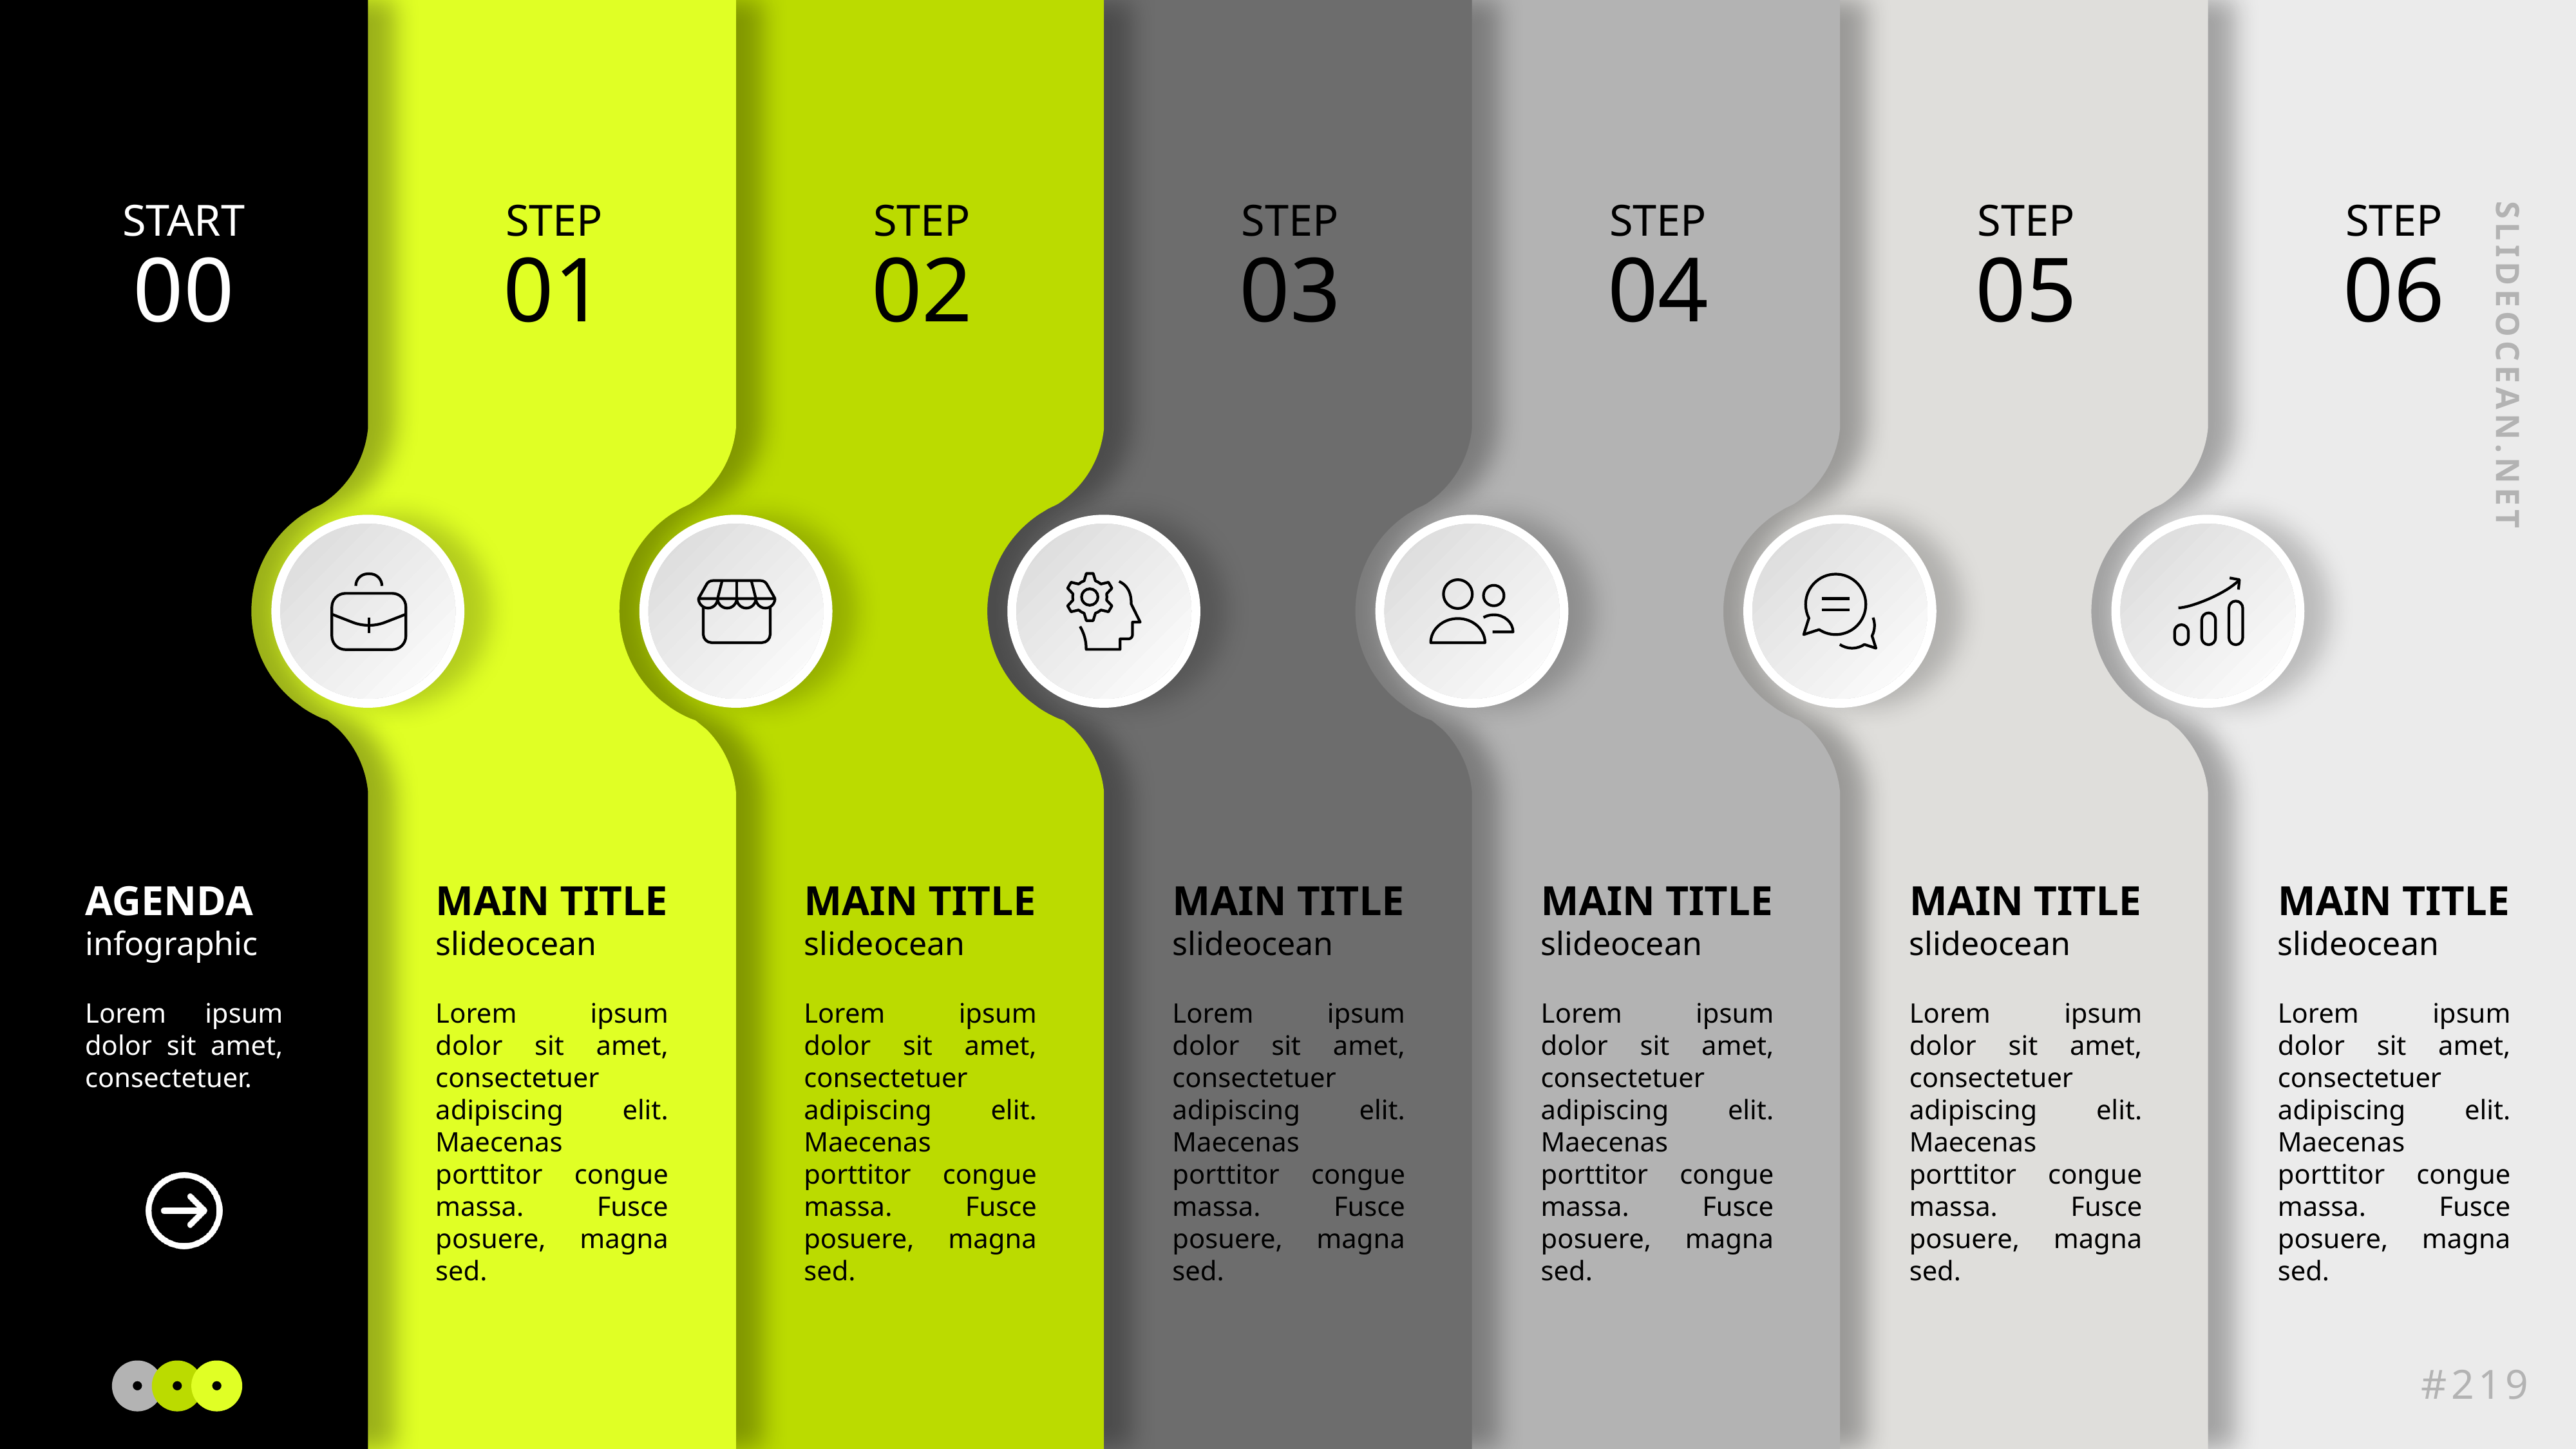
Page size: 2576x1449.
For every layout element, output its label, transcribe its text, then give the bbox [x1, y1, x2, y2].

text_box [1162, 869, 1416, 1262]
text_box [1204, 187, 1376, 345]
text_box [75, 869, 293, 1099]
text_box [1123, 0, 1473, 1449]
text_box [1489, 0, 1841, 1449]
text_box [111, 1359, 243, 1412]
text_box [270, 514, 465, 708]
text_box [1007, 514, 1201, 708]
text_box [426, 869, 679, 1262]
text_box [639, 514, 833, 708]
picture [135, 1162, 233, 1260]
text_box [2111, 514, 2305, 708]
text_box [1940, 187, 2112, 345]
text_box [39, 187, 329, 345]
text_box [1531, 869, 1784, 1262]
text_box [1743, 514, 1937, 708]
text_box [2225, 0, 2576, 1449]
text_box [0, 0, 369, 1449]
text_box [2268, 869, 2521, 1262]
text_box [1857, 0, 2210, 1449]
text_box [837, 187, 1008, 345]
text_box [1899, 869, 2152, 1262]
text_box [2308, 187, 2480, 345]
text_box [753, 0, 1105, 1449]
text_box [1375, 514, 1569, 708]
text_box #219 [2385, 1359, 2529, 1408]
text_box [794, 869, 1047, 1262]
text_box SLIDEOCEAN.NET [2489, 201, 2528, 529]
text_box [386, 0, 737, 1449]
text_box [468, 187, 640, 345]
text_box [1573, 187, 1744, 345]
